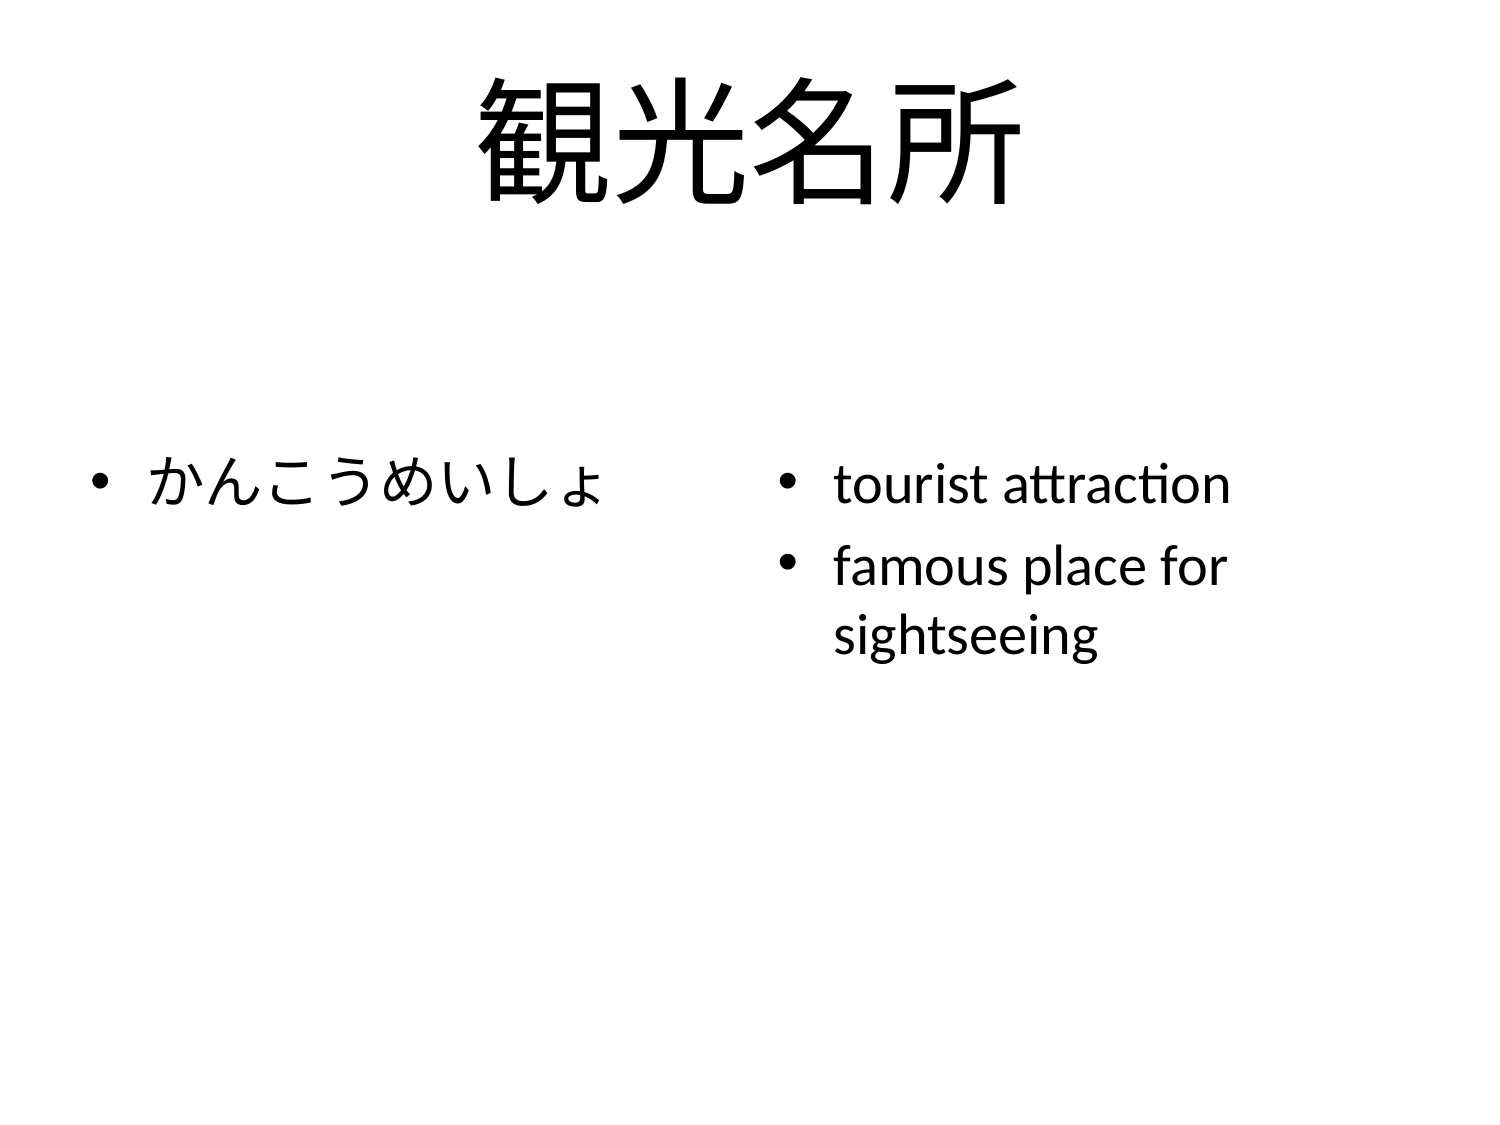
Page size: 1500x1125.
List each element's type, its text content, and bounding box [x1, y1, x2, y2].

title 観光名所 [74, 44, 1426, 233]
list かんこうめいしょ [74, 437, 738, 1006]
list tourist attraction famous place for sightseeing [762, 437, 1426, 1006]
